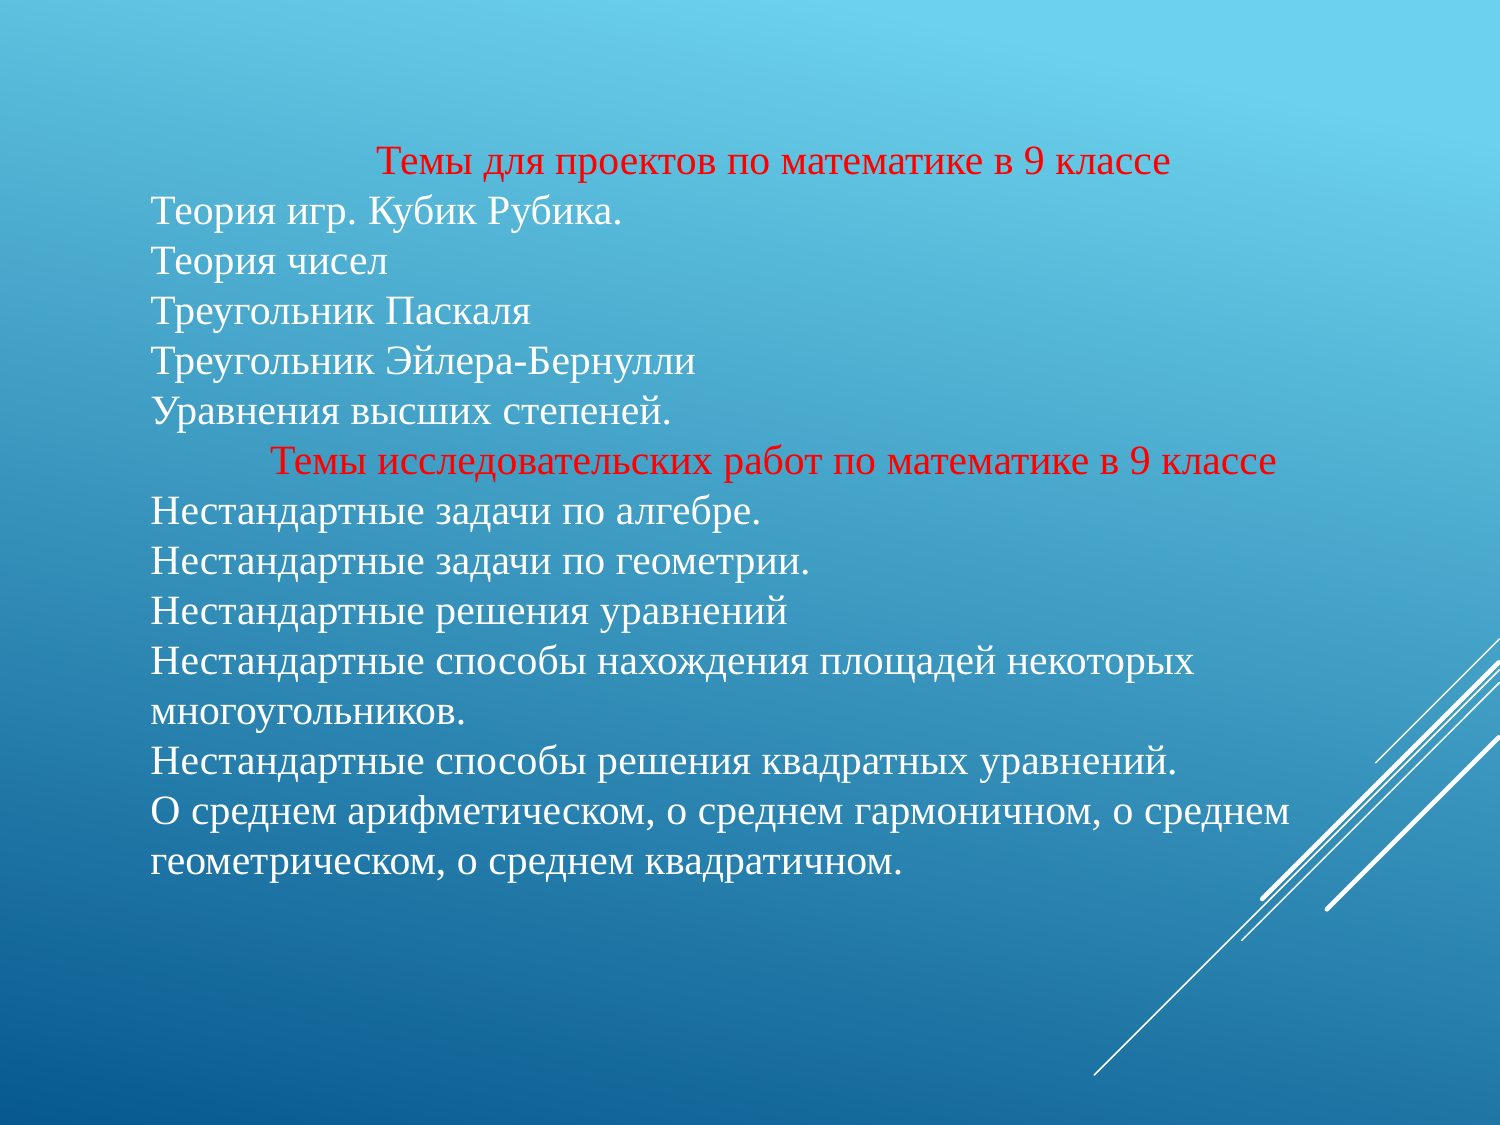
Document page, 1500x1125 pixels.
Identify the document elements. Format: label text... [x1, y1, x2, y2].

text_box Темы для проектов по математике в 9 классе Теория игр. Кубик Рубика. Теория чисел Треугольник Паскаля Треугольник Эйлера-Бернулли Уравнения высших степеней. Темы исследовательских работ по математике в 9 классе Нестандартные задачи по алгебре. Нестандартные задачи по геометрии. Нестандартные решения уравнений Нестандартные способы нахождения площадей некоторых многоугольников. Нестандартные способы решения квадратных уравнений. О среднем арифметическом, о среднем гармоничном, о среднем геометрическом, о среднем квадратичном. [135, 125, 1412, 891]
